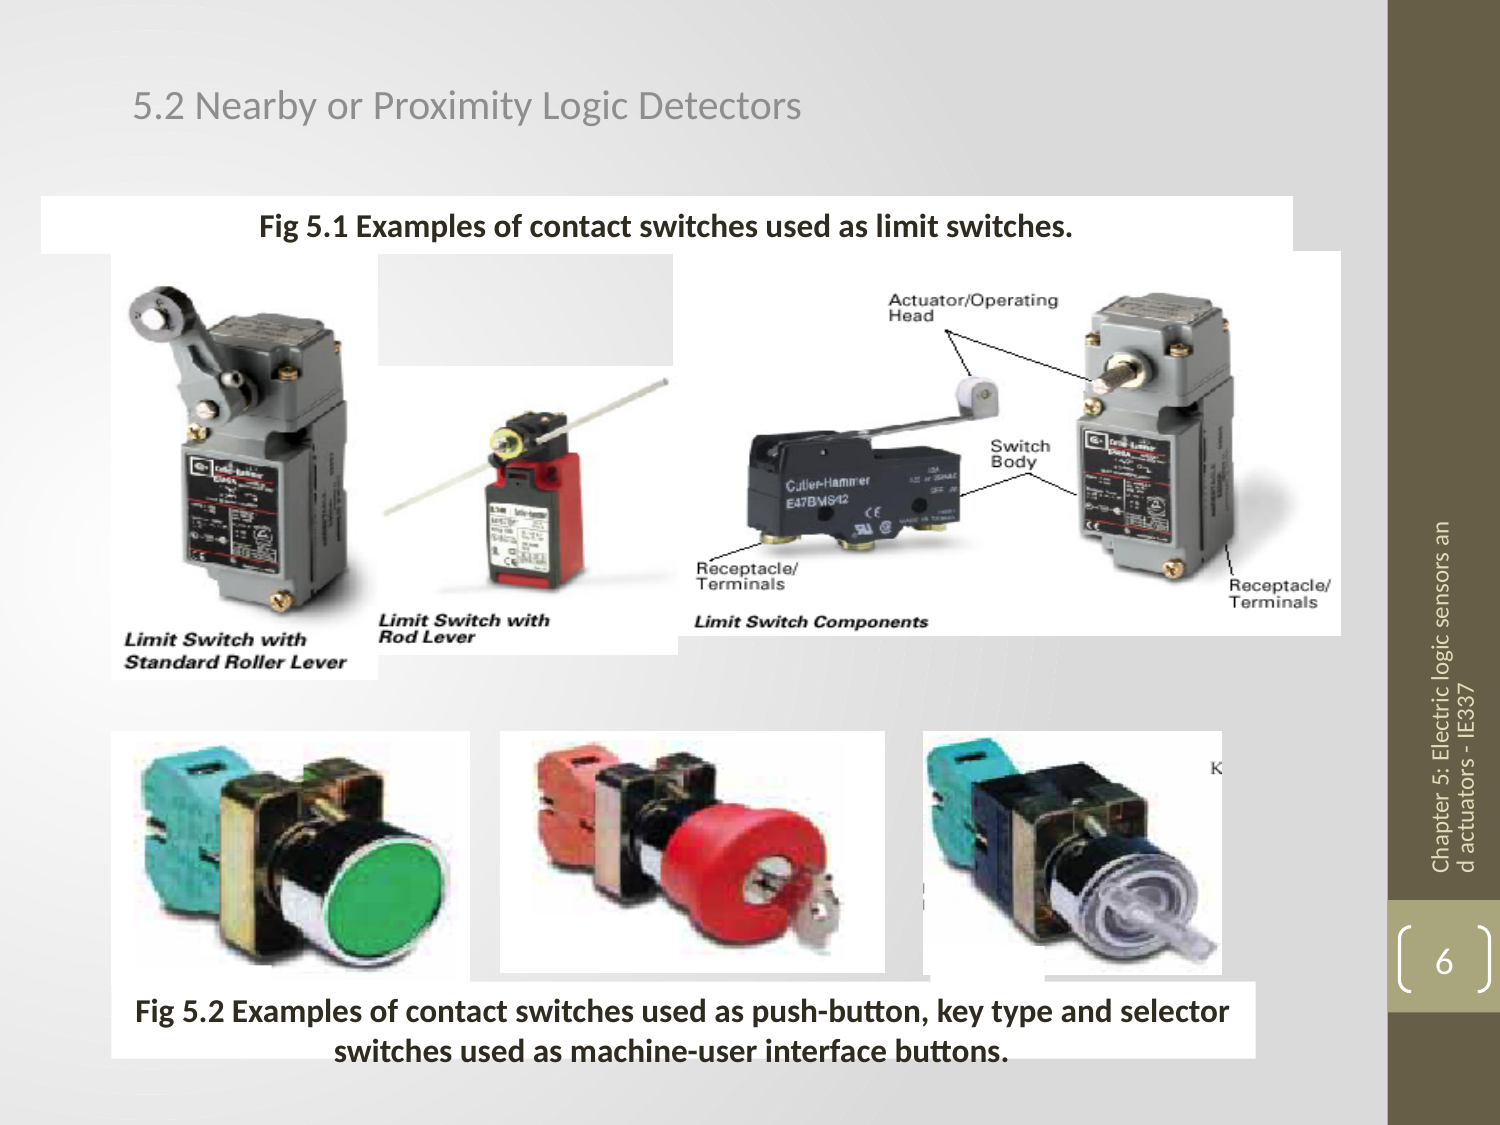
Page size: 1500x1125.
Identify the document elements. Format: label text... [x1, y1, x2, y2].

slide_number 6 [1397, 925, 1492, 994]
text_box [40, 195, 1342, 1060]
subtitle 5.2 Nearby or Proximity Logic Detectors [117, 70, 1325, 165]
footer Chapter 5: Electric logic sensors and actuators - IE337 [1408, 500, 1469, 889]
